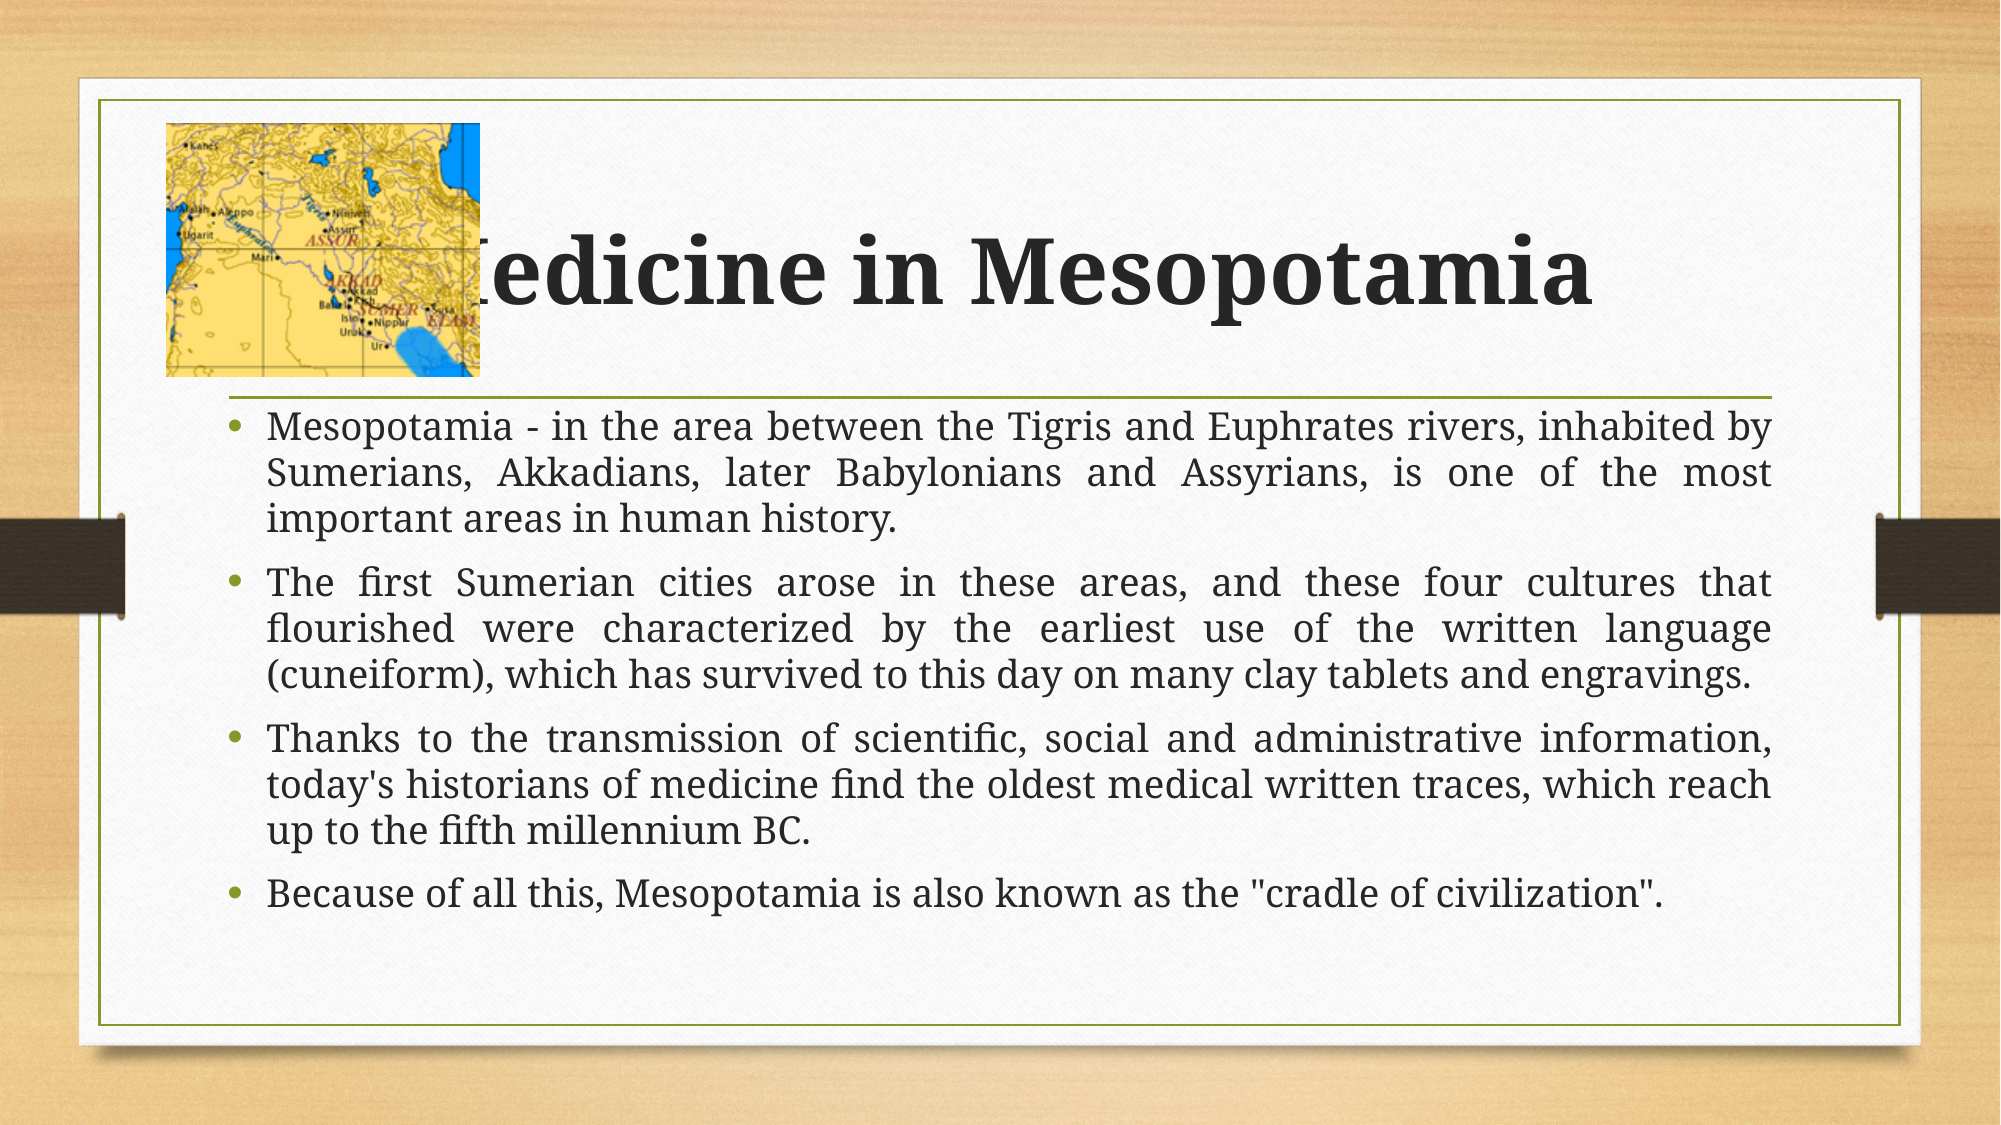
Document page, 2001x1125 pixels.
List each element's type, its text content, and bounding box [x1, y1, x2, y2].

list Mesopotamia - in the area between the Tigris and Euphrates rivers, inhabited by Sumerians, Akkadians, later Babylonians and Assyrians, is one of the most important areas in human history. The first Sumerian cities arose in these areas, and these four cultures that flourished were characterized by the earliest use of the written language (cuneiform), which has survived to this day on many clay tablets and engravings. Thanks to the transmission of scientific, social and administrative information, today's historians of medicine find the oldest medical written traces, which reach up to the fifth millennium BC. Because of all this, Mesopotamia is also known as the "cradle of civilization". [212, 394, 1788, 964]
picture [0, 0, 2001, 1125]
title Medicine in Mesopotamia [480, 161, 1788, 375]
